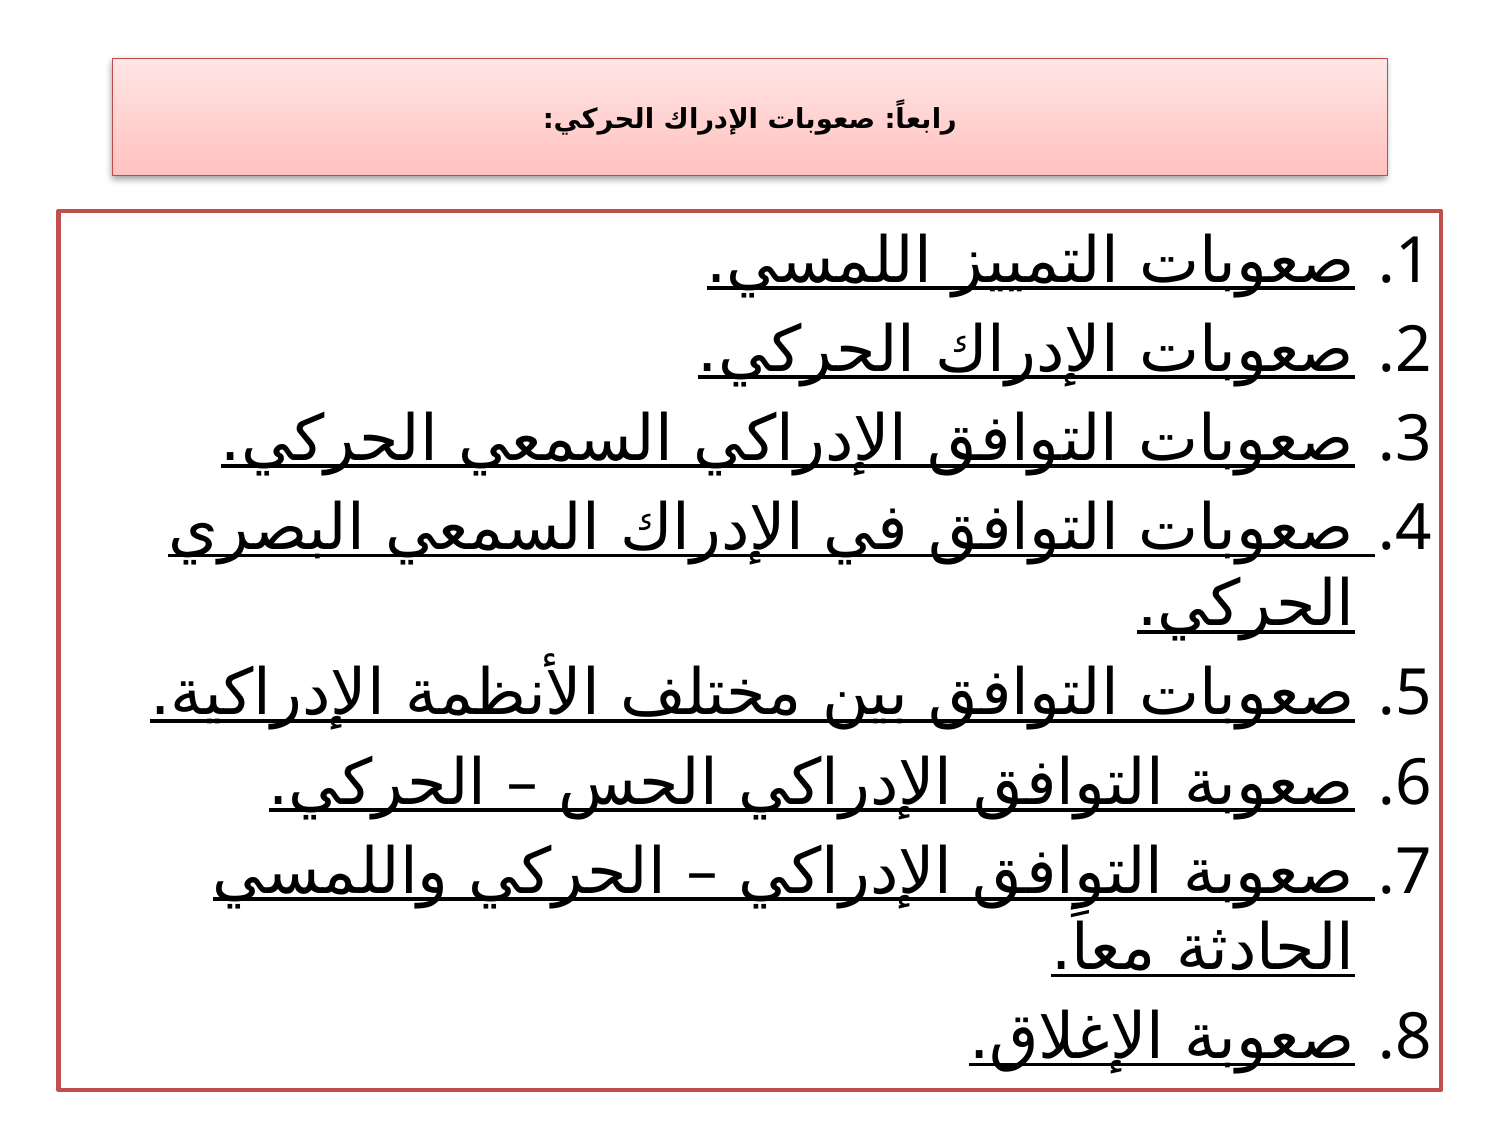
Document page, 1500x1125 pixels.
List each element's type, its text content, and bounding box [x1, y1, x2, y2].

title رابعاً: صعوبات الإدراك الحركي: [112, 58, 1388, 176]
subtitle صعوبات التمييز اللمسي. صعوبات الإدراك الحركي. صعوبات التوافق الإدراكي السمعي الحركي. صعوبات التوافق في الإدراك السمعي البصري الحركي. صعوبات التوافق بين مختلف الأنظمة الإدراكية. صعوبة التوافق الإدراكي الحس – الحركي. صعوبة التوافق الإدراكي – الحركي واللمسي الحادثة معاً. صعوبة الإغلاق. [56, 209, 1443, 1092]
